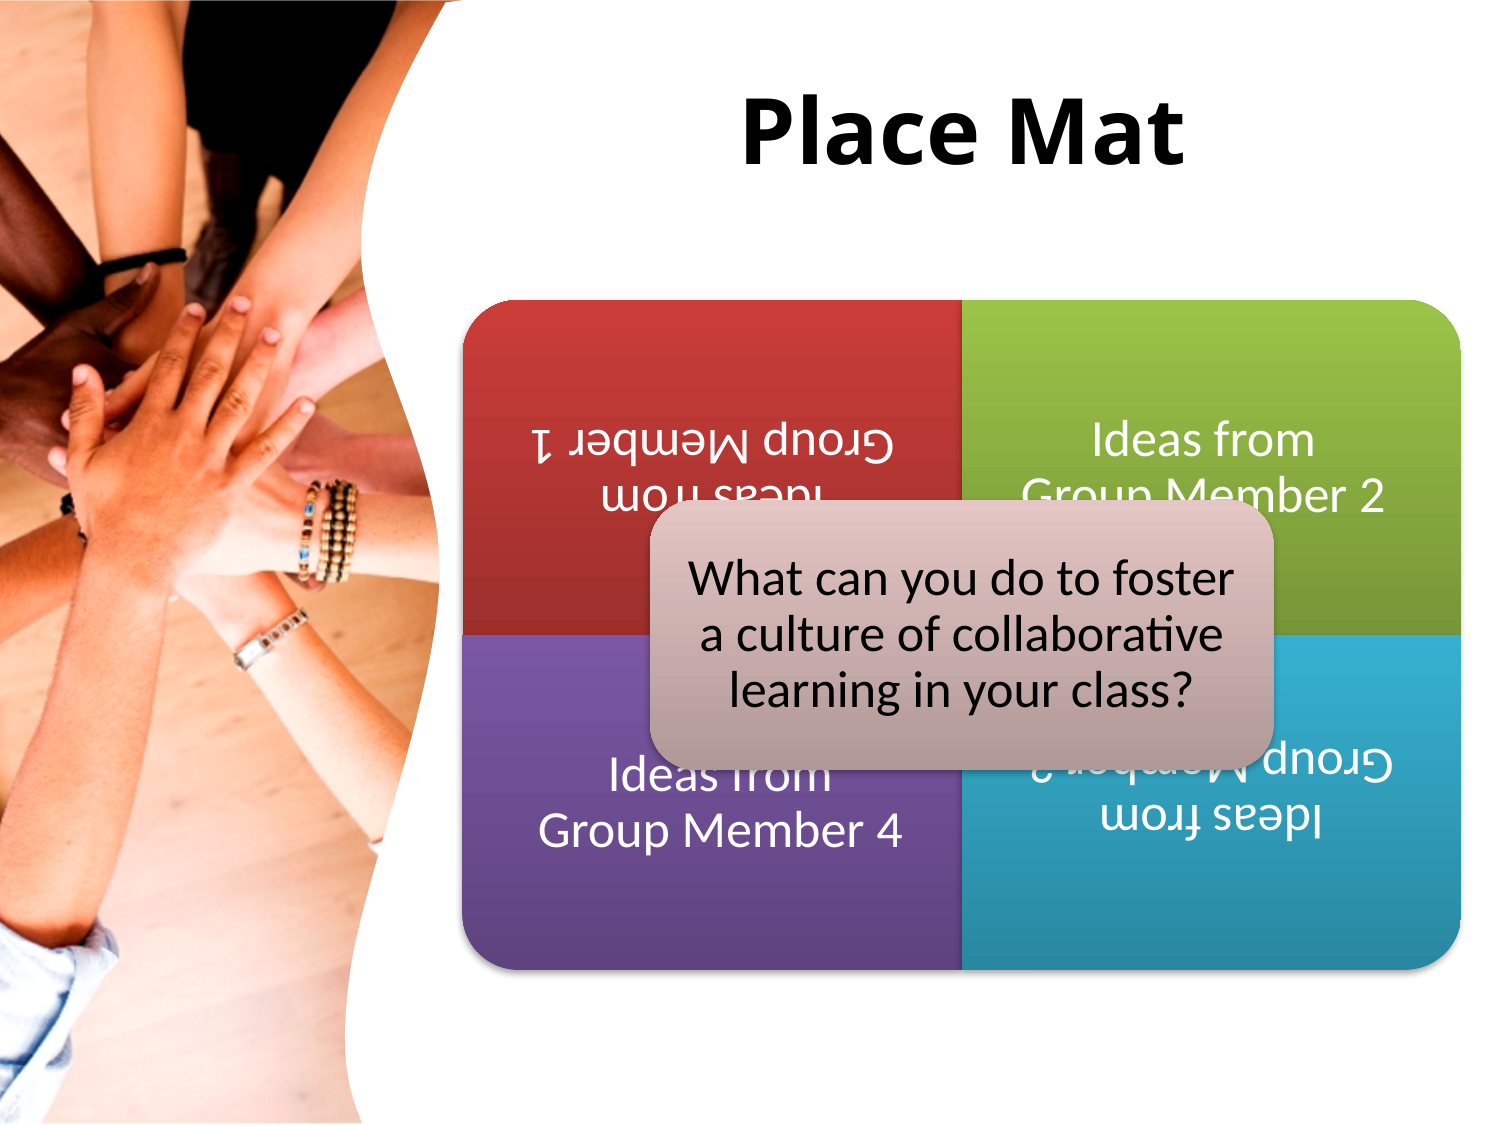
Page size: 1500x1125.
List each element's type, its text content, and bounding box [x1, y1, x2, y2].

title Place Mat [474, 62, 1450, 193]
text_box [462, 299, 1462, 971]
picture [0, 0, 456, 1125]
